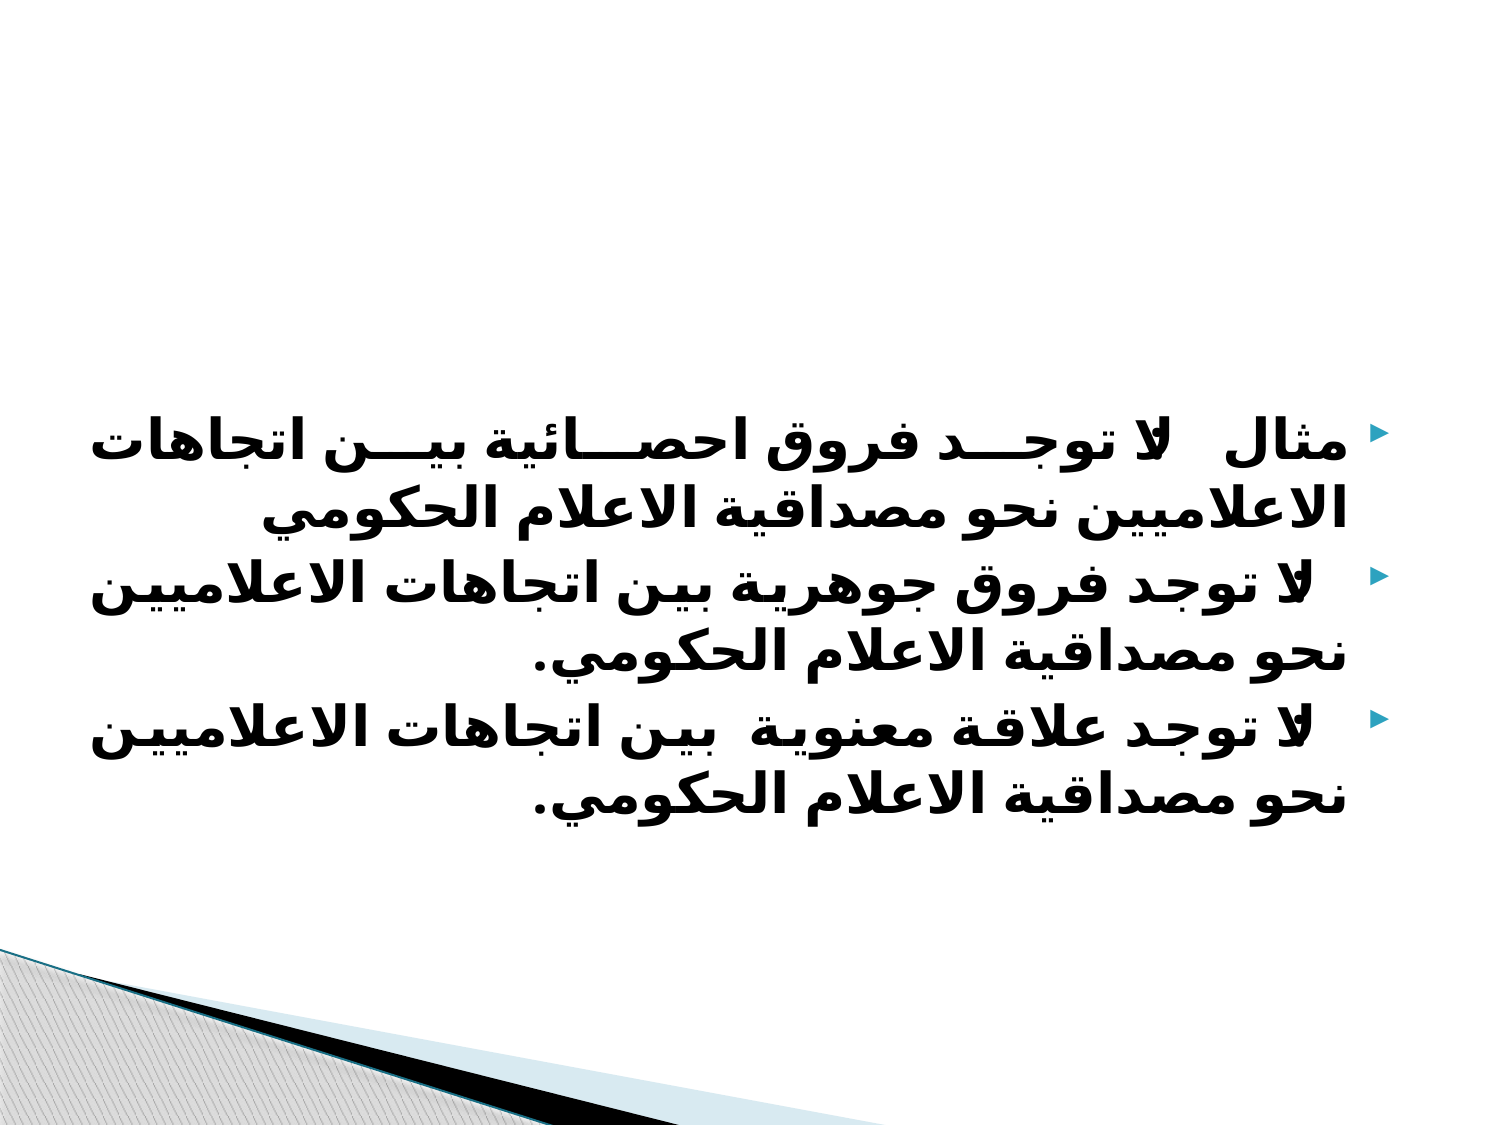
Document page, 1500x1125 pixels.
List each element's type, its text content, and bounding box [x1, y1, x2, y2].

list مثال : لا توجد فروق احصائية بين اتجاهات الاعلاميين نحو مصداقية الاعلام الحكومي : لا توجد فروق جوهرية بين اتجاهات الاعلاميين نحو مصداقية الاعلام الحكومي. : لا توجد علاقة معنوية بين اتجاهات الاعلاميين نحو مصداقية الاعلام الحكومي. [75, 243, 1425, 986]
